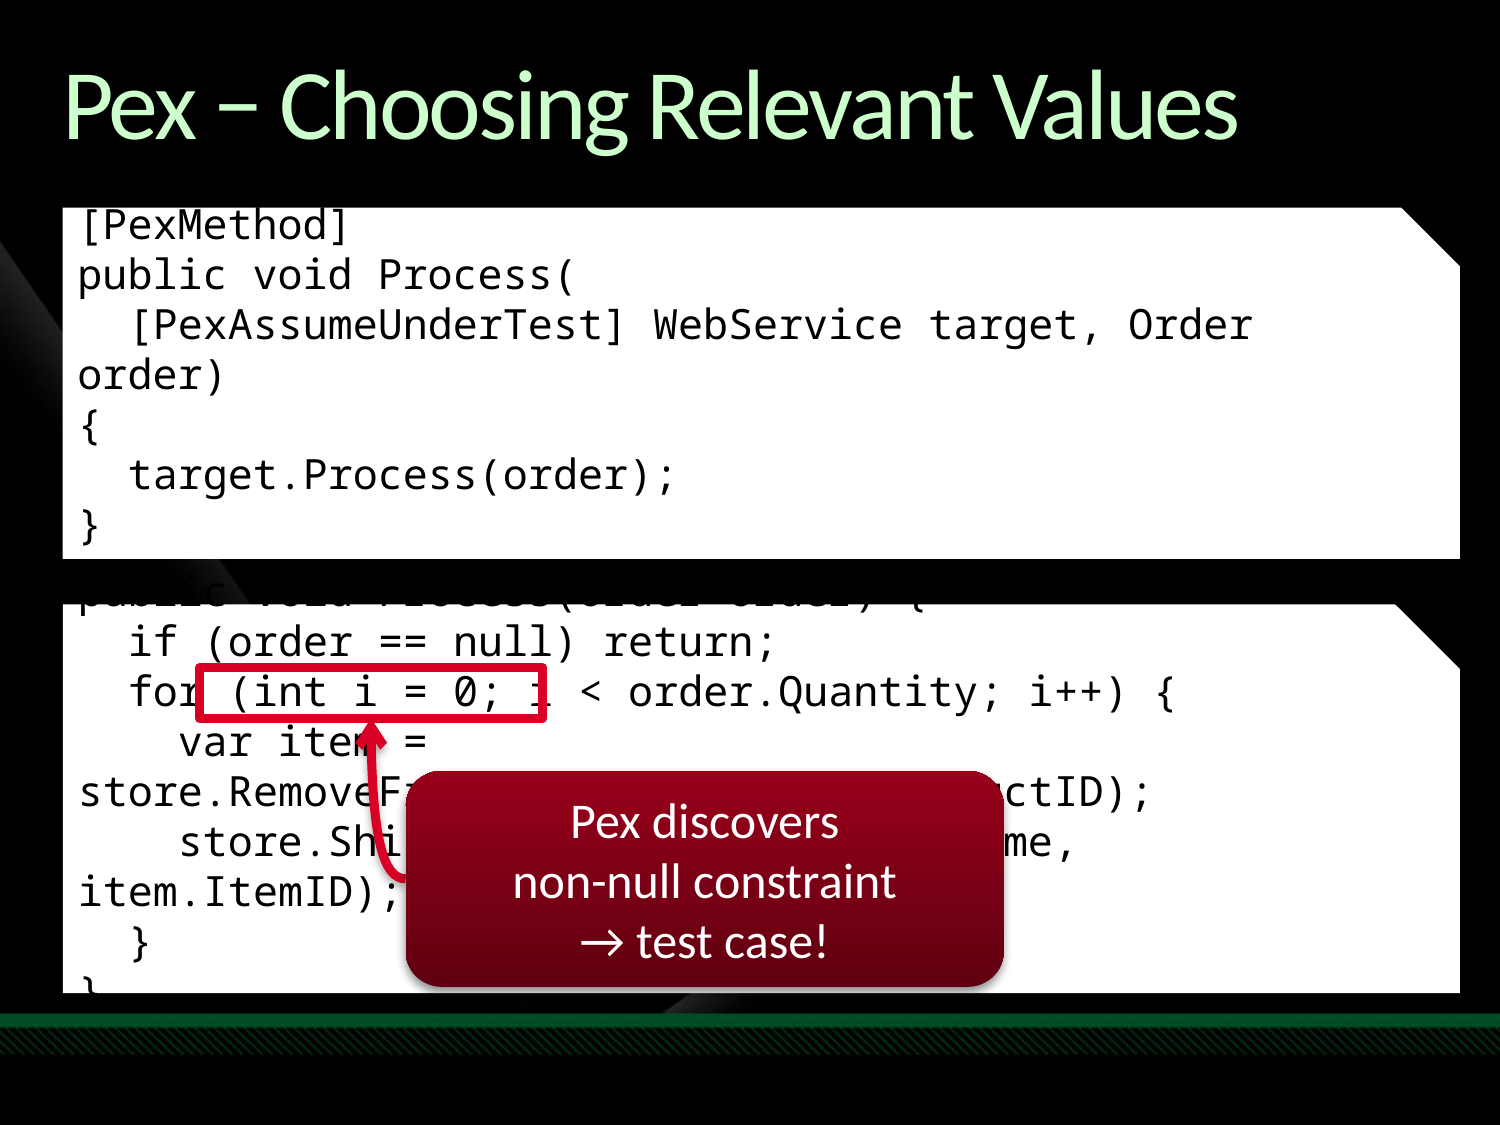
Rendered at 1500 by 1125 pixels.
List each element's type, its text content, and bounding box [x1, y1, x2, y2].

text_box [370, 718, 406, 880]
text_box Pex discovers non-null constraint → test case! [405, 770, 1004, 987]
text_box [PexMethod] public void Process( [PexAssumeUnderTest] WebService target, Order order) { target.Process(order); } [58, 203, 1465, 564]
text_box public void Process(Order order) { if (order == null) return; for (int i = 0; i < order.Quantity; i++) { var item = store.RemoveFromInventory(order.ProductID); store.ShipToCustomer(order.UserName, item.ItemID); } } [58, 599, 1465, 998]
title Pex − Choosing Relevant Values [62, 53, 1438, 144]
text_box [195, 663, 547, 723]
picture [0, 0, 1500, 1125]
